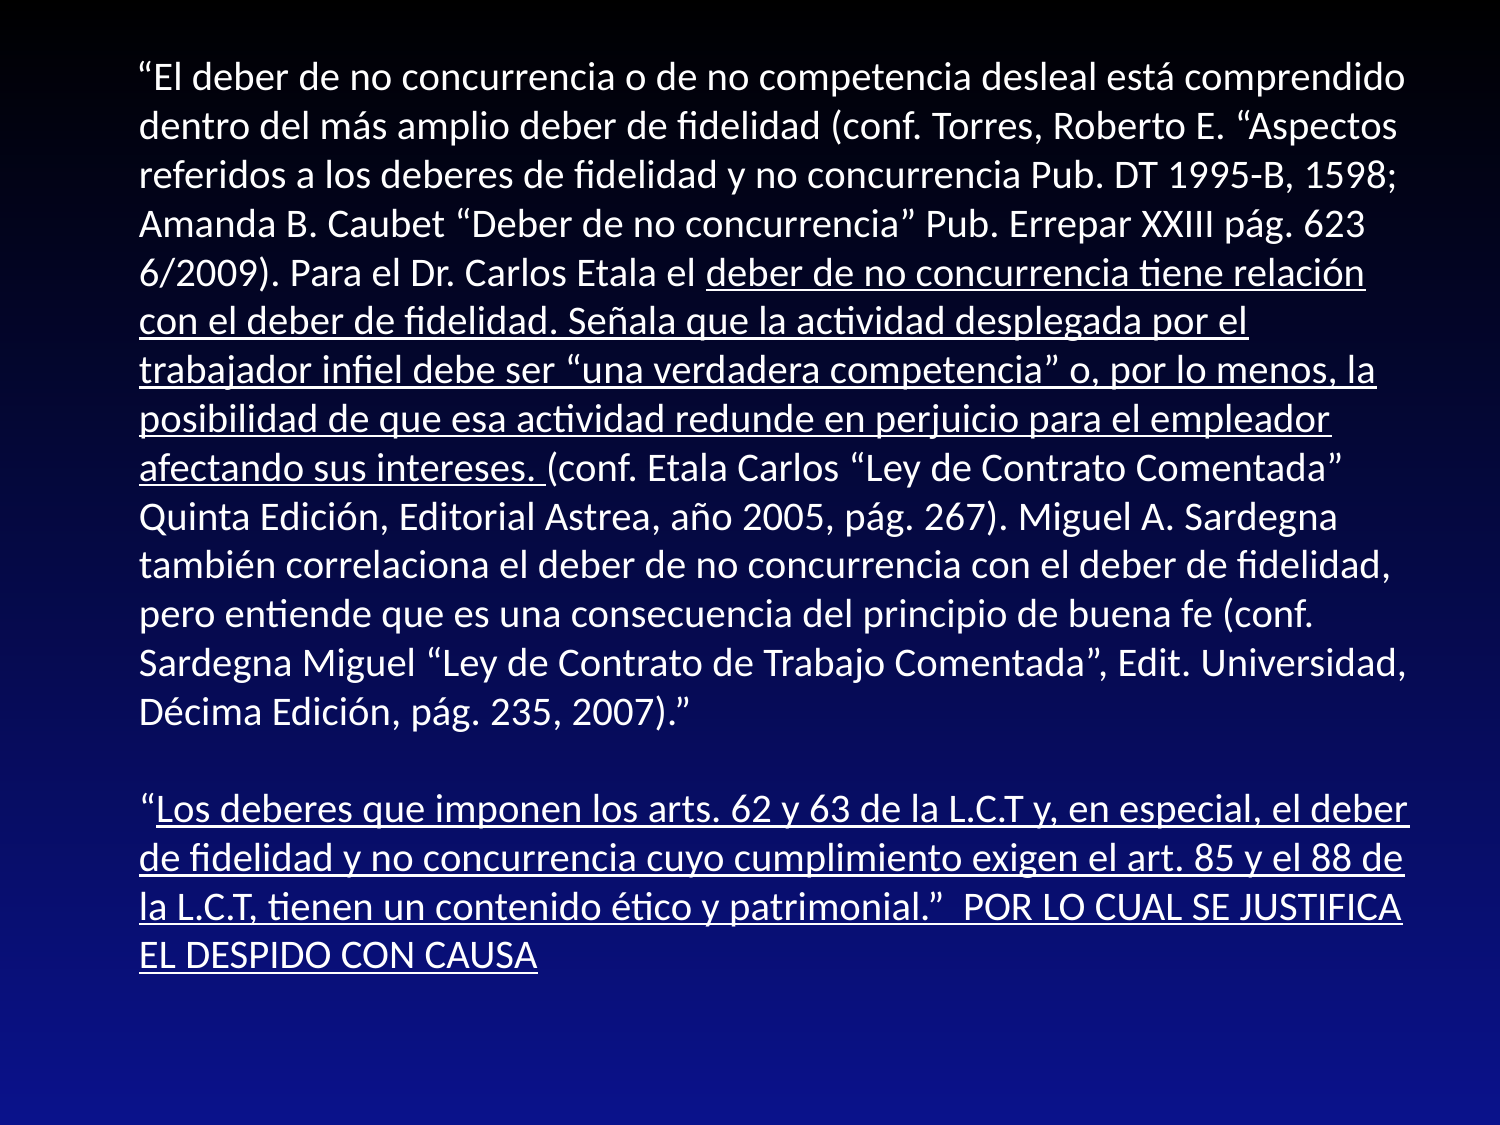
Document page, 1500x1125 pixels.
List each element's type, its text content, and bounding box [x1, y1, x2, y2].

list “El deber de no concurrencia o de no competencia desleal está comprendido dentro del más amplio deber de fidelidad (conf. Torres, Roberto E. “Aspectos referidos a los deberes de fidelidad y no concurrencia Pub. DT 1995-B, 1598; Amanda B. Caubet “Deber de no concurrencia” Pub. Errepar XXIII pág. 623 6/2009). Para el Dr. Carlos Etala el deber de no concurrencia tiene relación con el deber de fidelidad. Señala que la actividad desplegada por el trabajador infiel debe ser “una verdadera competencia” o, por lo menos, la posibilidad de que esa actividad redunde en perjuicio para el empleador afectando sus intereses. (conf. Etala Carlos “Ley de Contrato Comentada” Quinta Edición, Editorial Astrea, año 2005, pág. 267). Miguel A. Sardegna también correlaciona el deber de no concurrencia con el deber de fidelidad, pero entiende que es una consecuencia del principio de buena fe (conf. Sardegna Miguel “Ley de Contrato de Trabajo Comentada”, Edit. Universidad, Décima Edición, pág. 235, 2007).” “Los deberes que imponen los arts. 62 y 63 de la L.C.T y, en especial, el deber de fidelidad y no concurrencia cuyo cumplimiento exigen el art. 85 y el 88 de la L.C.T, tienen un contenido ético y patrimonial.” POR LO CUAL SE JUSTIFICA EL DESPIDO CON CAUSA [74, 42, 1426, 1006]
